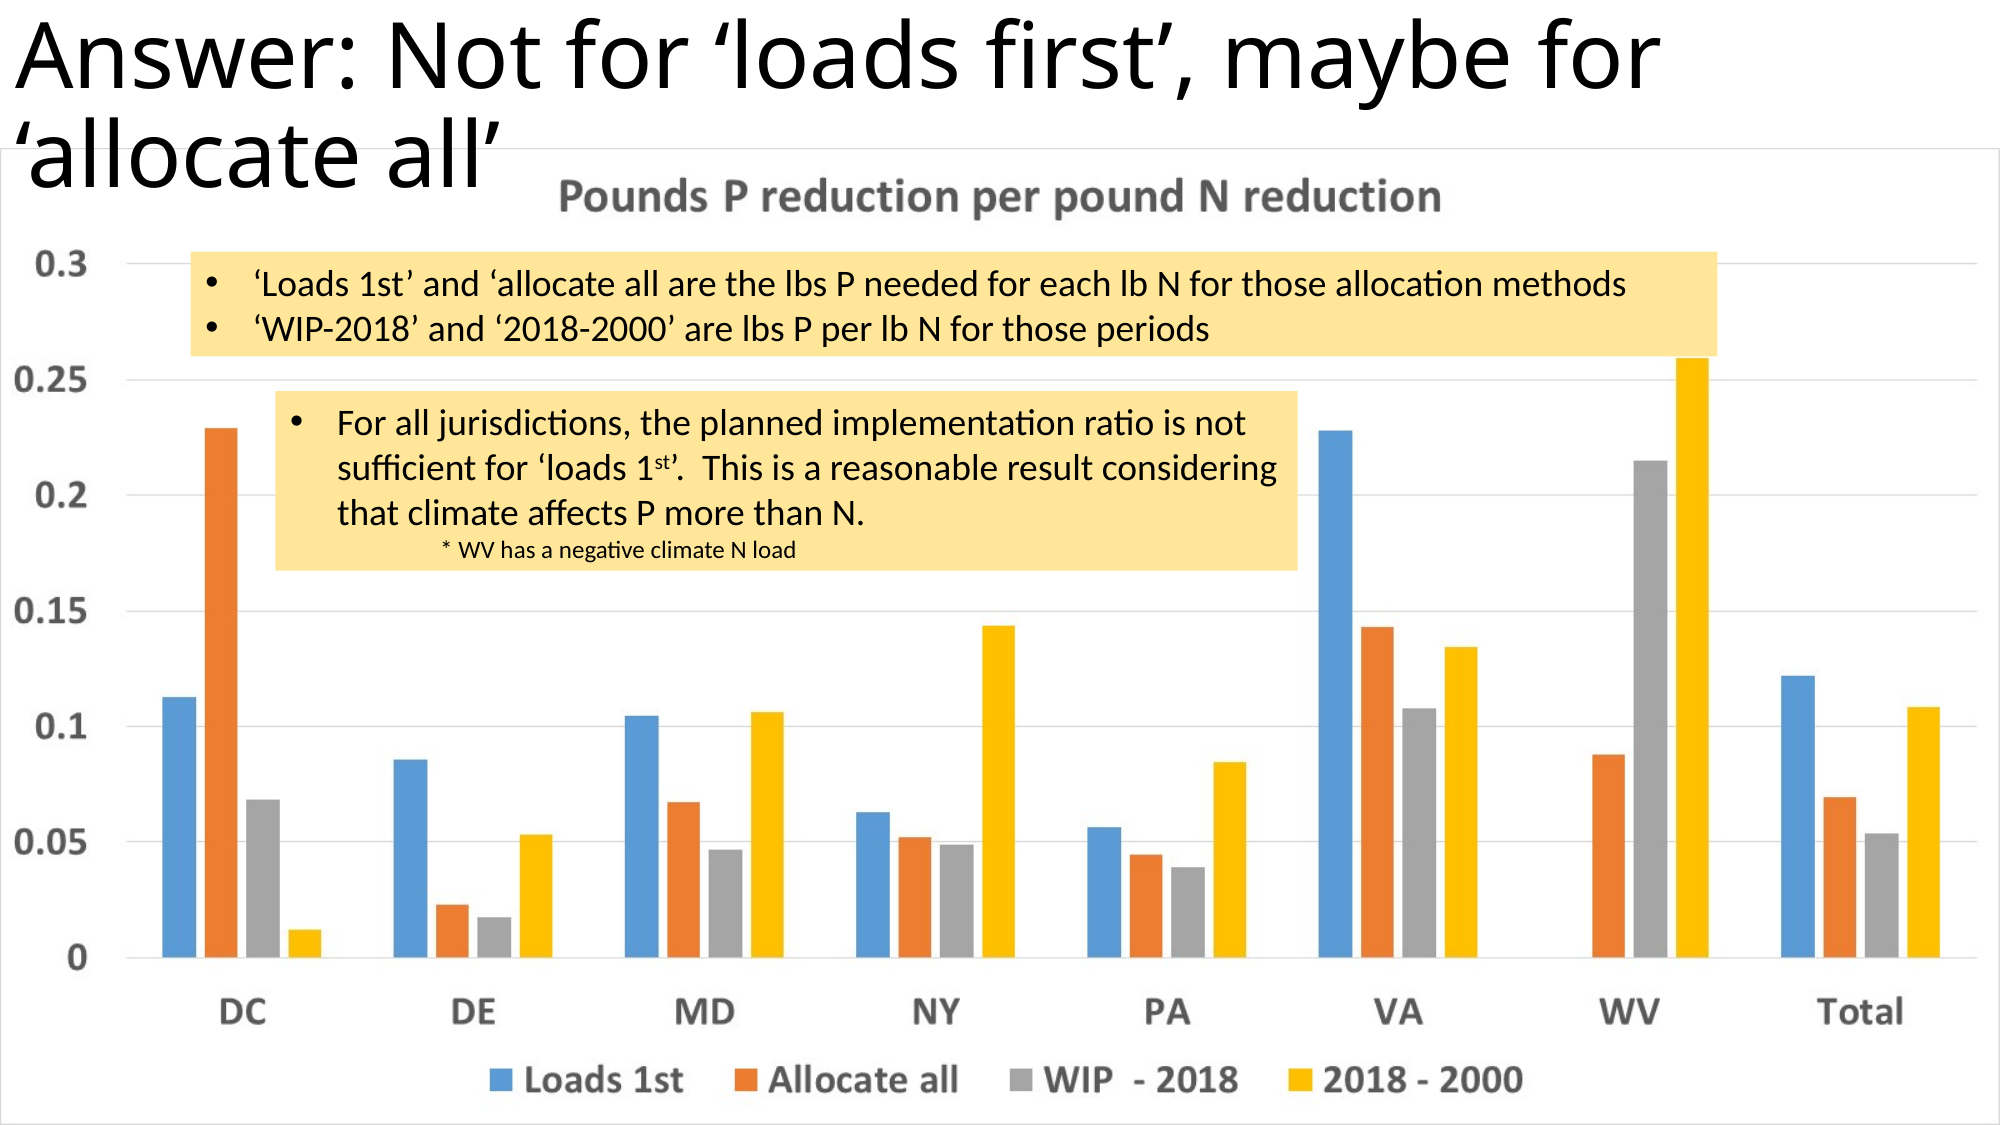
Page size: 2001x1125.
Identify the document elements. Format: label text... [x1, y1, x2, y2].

title Answer: Not for ‘loads first’, maybe for ‘allocate all’ [0, 0, 1948, 148]
picture [0, 148, 2000, 1125]
